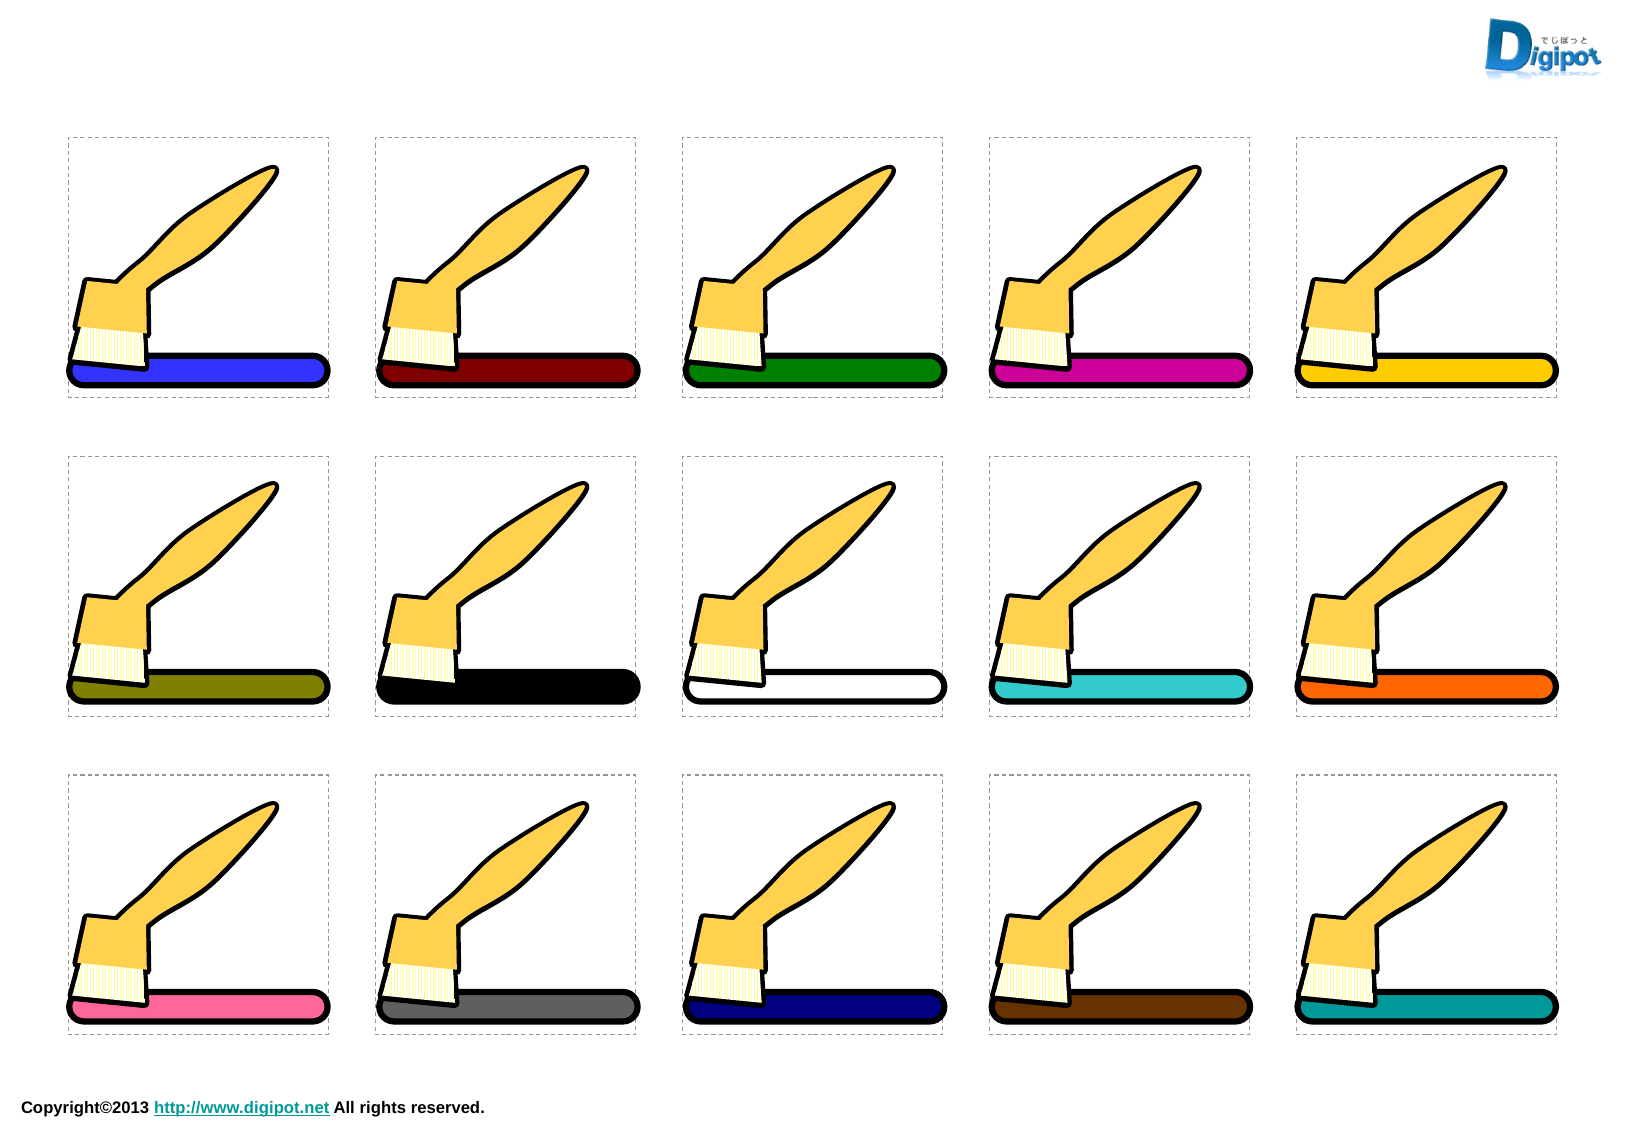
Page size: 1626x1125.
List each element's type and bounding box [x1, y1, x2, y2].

text_box [687, 537, 912, 688]
text_box [993, 537, 1218, 688]
text_box [72, 355, 328, 386]
text_box [1299, 671, 1556, 702]
text_box [994, 355, 1251, 386]
picture [1485, 18, 1602, 82]
text_box [381, 991, 638, 1022]
text_box [994, 991, 1251, 1022]
text_box [993, 857, 1218, 1008]
text_box [380, 671, 638, 702]
text_box [993, 221, 1218, 371]
text_box [687, 221, 912, 371]
text_box [1299, 221, 1524, 371]
text_box [70, 857, 295, 1008]
text_box [688, 991, 945, 1022]
text_box [380, 221, 605, 371]
text_box [70, 221, 295, 371]
text_box [71, 991, 328, 1022]
text_box [1300, 355, 1556, 386]
text_box [1299, 857, 1524, 1008]
text_box [687, 671, 945, 702]
text_box [70, 671, 328, 702]
text_box [993, 671, 1251, 702]
text_box [1299, 537, 1524, 688]
text_box [1300, 991, 1556, 1022]
text_box [687, 857, 912, 1008]
text_box [380, 537, 605, 688]
text_box [688, 355, 945, 386]
text_box [70, 537, 295, 688]
text_box [380, 857, 605, 1008]
text_box [382, 355, 638, 386]
